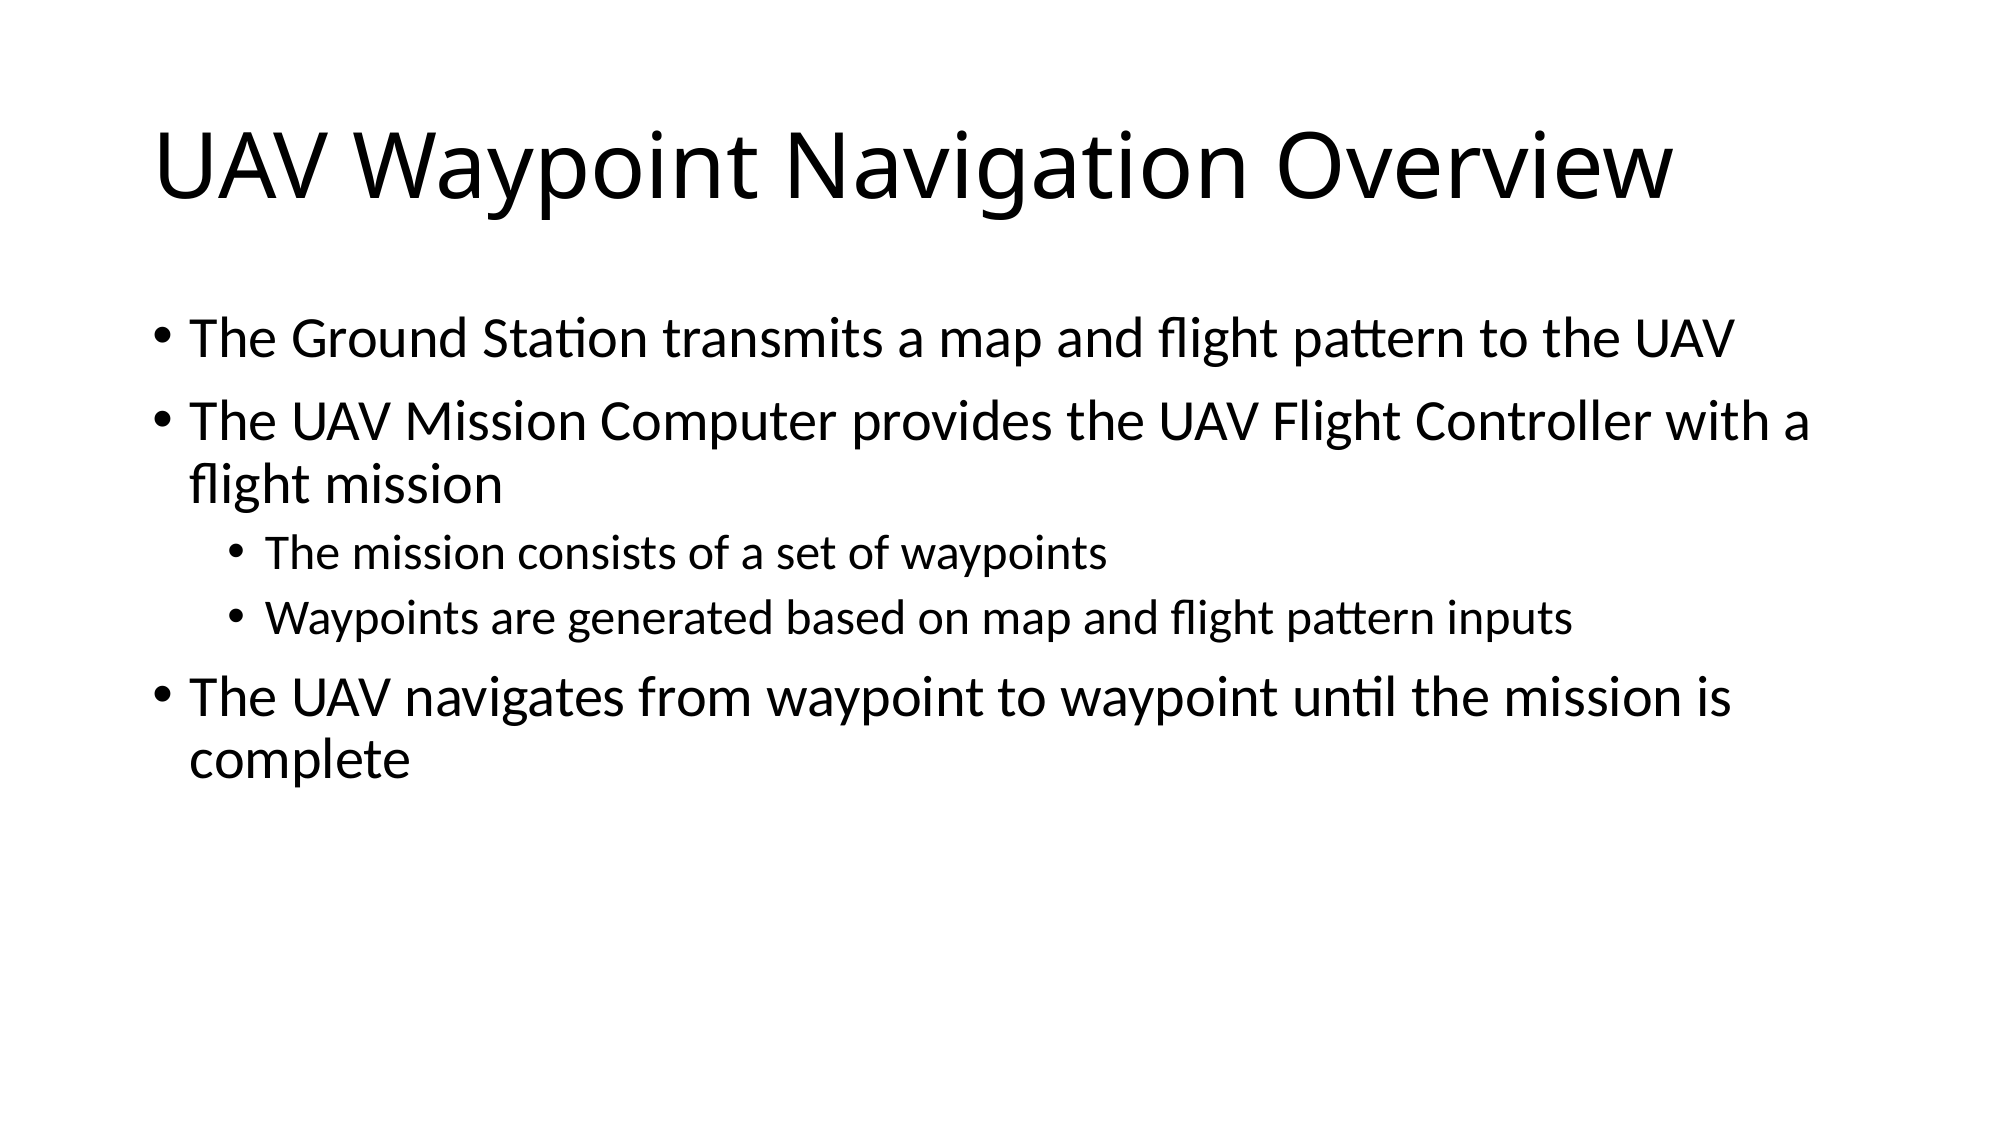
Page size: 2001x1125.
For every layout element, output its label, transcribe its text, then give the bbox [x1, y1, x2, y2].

title UAV Waypoint Navigation Overview [137, 59, 1863, 278]
list The Ground Station transmits a map and flight pattern to the UAV The UAV Mission Computer provides the UAV Flight Controller with a flight mission The mission consists of a set of waypoints Waypoints are generated based on map and flight pattern inputs The UAV navigates from waypoint to waypoint until the mission is complete [137, 299, 1863, 1014]
